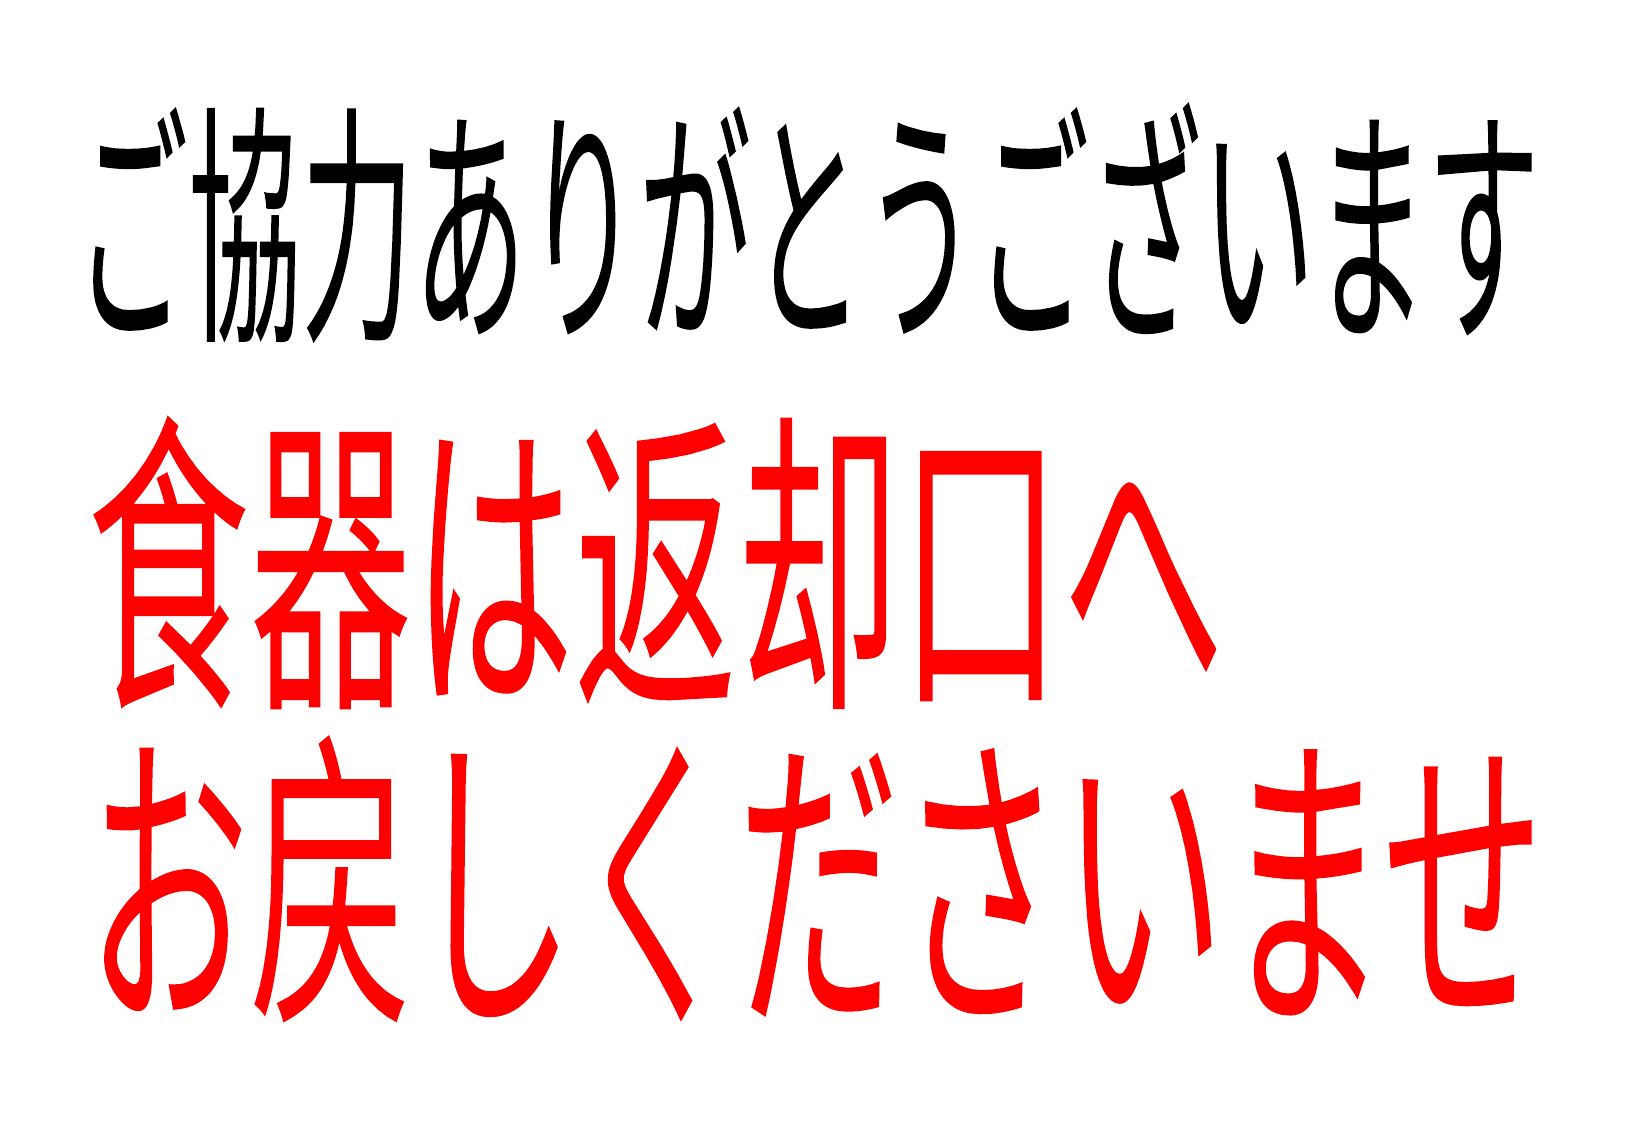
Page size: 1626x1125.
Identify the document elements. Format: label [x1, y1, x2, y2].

text_box [92, 101, 1533, 1023]
